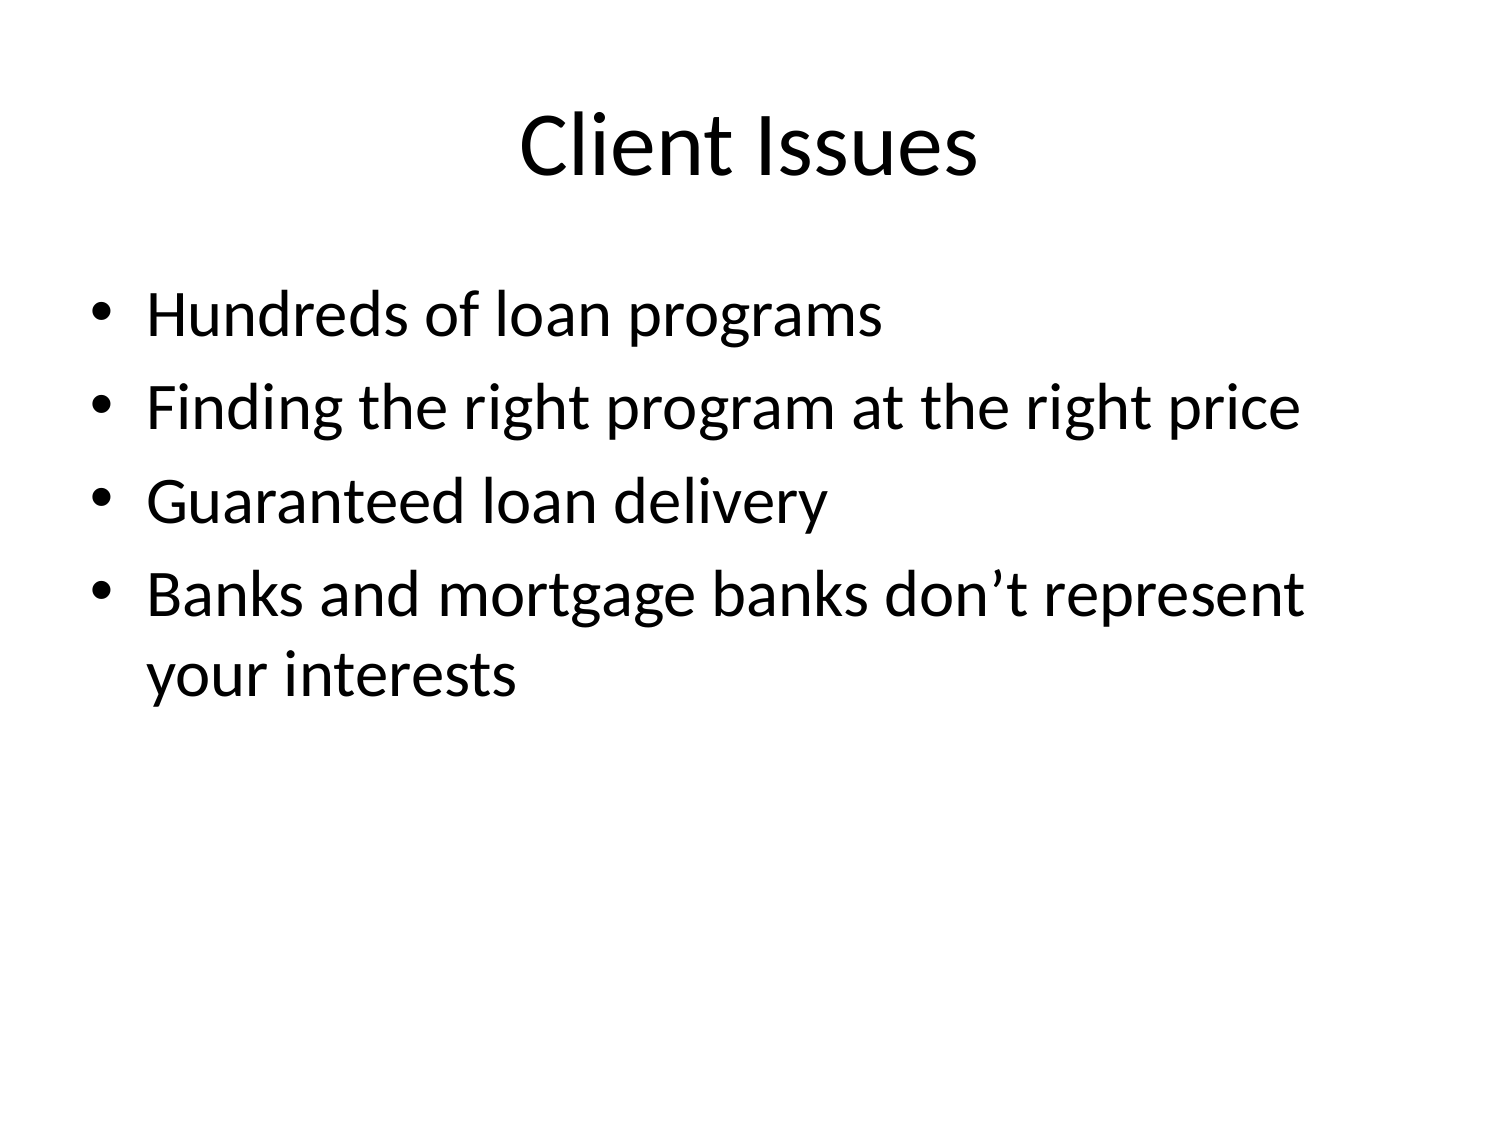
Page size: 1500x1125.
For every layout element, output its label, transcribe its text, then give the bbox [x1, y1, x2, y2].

title Client Issues [75, 45, 1425, 233]
list Hundreds of loan programs Finding the right program at the right price Guaranteed loan delivery Banks and mortgage banks don’t represent your interests [75, 262, 1425, 1005]
